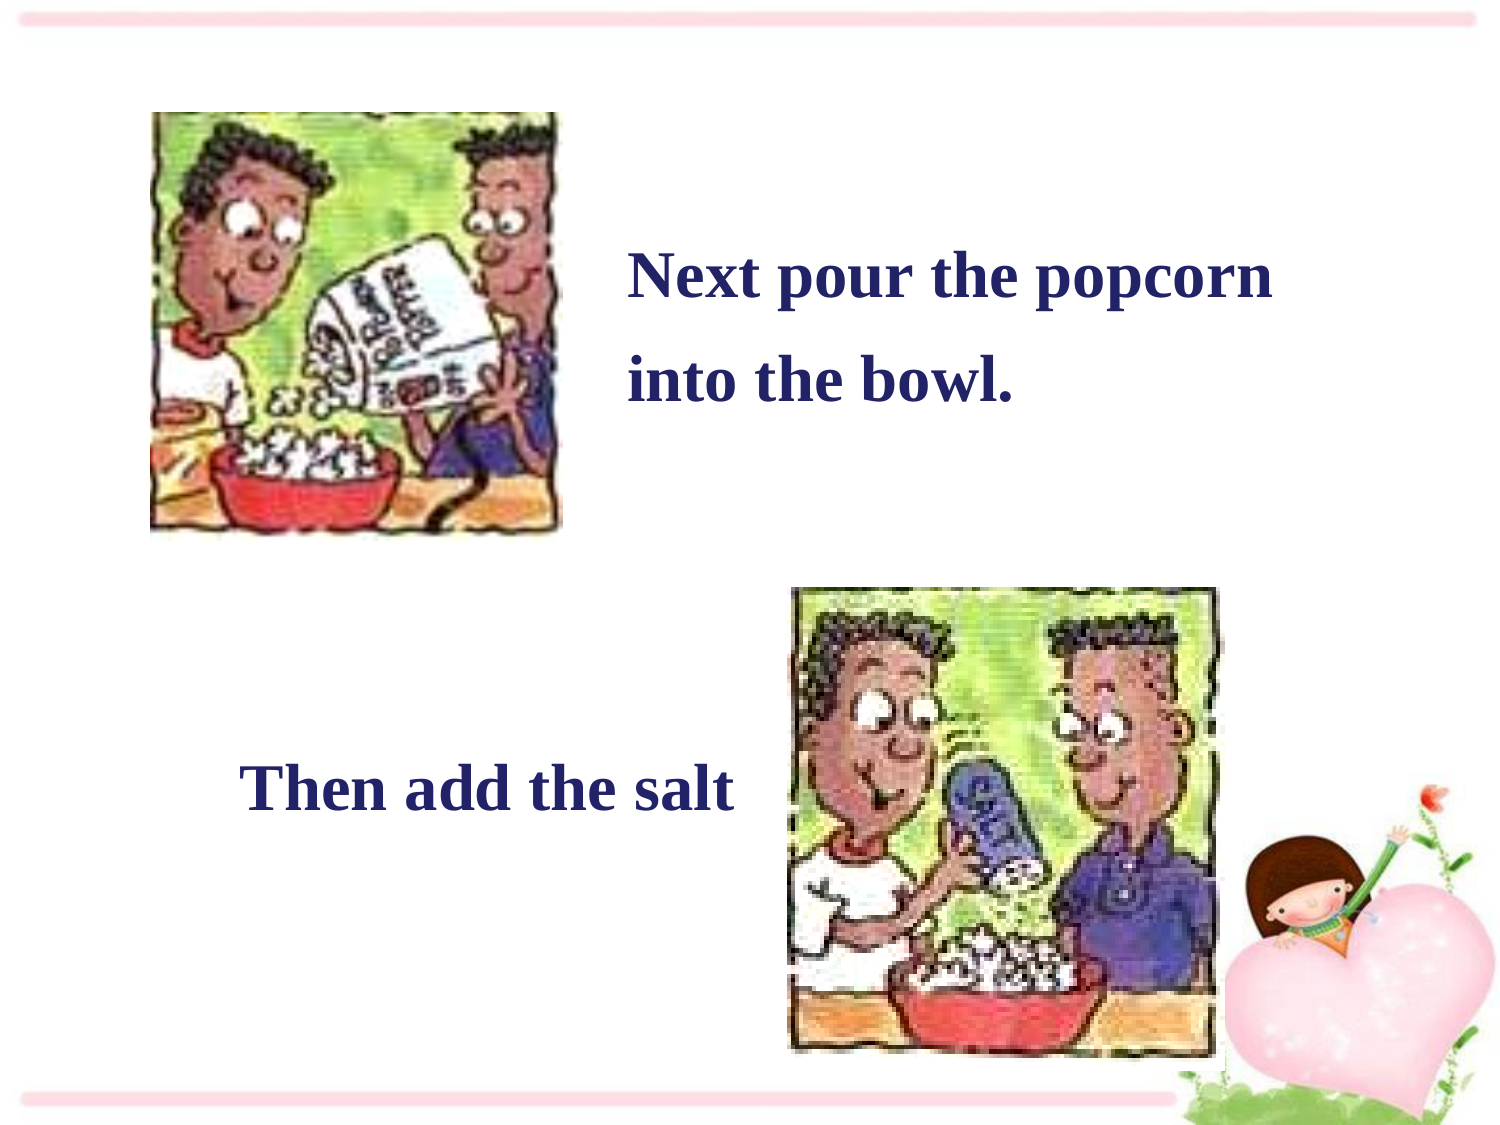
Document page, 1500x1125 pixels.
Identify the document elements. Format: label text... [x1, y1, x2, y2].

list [787, 587, 1226, 1072]
text_box Next pour the popcorn into the bowl. [612, 199, 1410, 423]
text_box Then add the salt [224, 712, 782, 832]
picture [0, 0, 1500, 1125]
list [149, 112, 563, 541]
